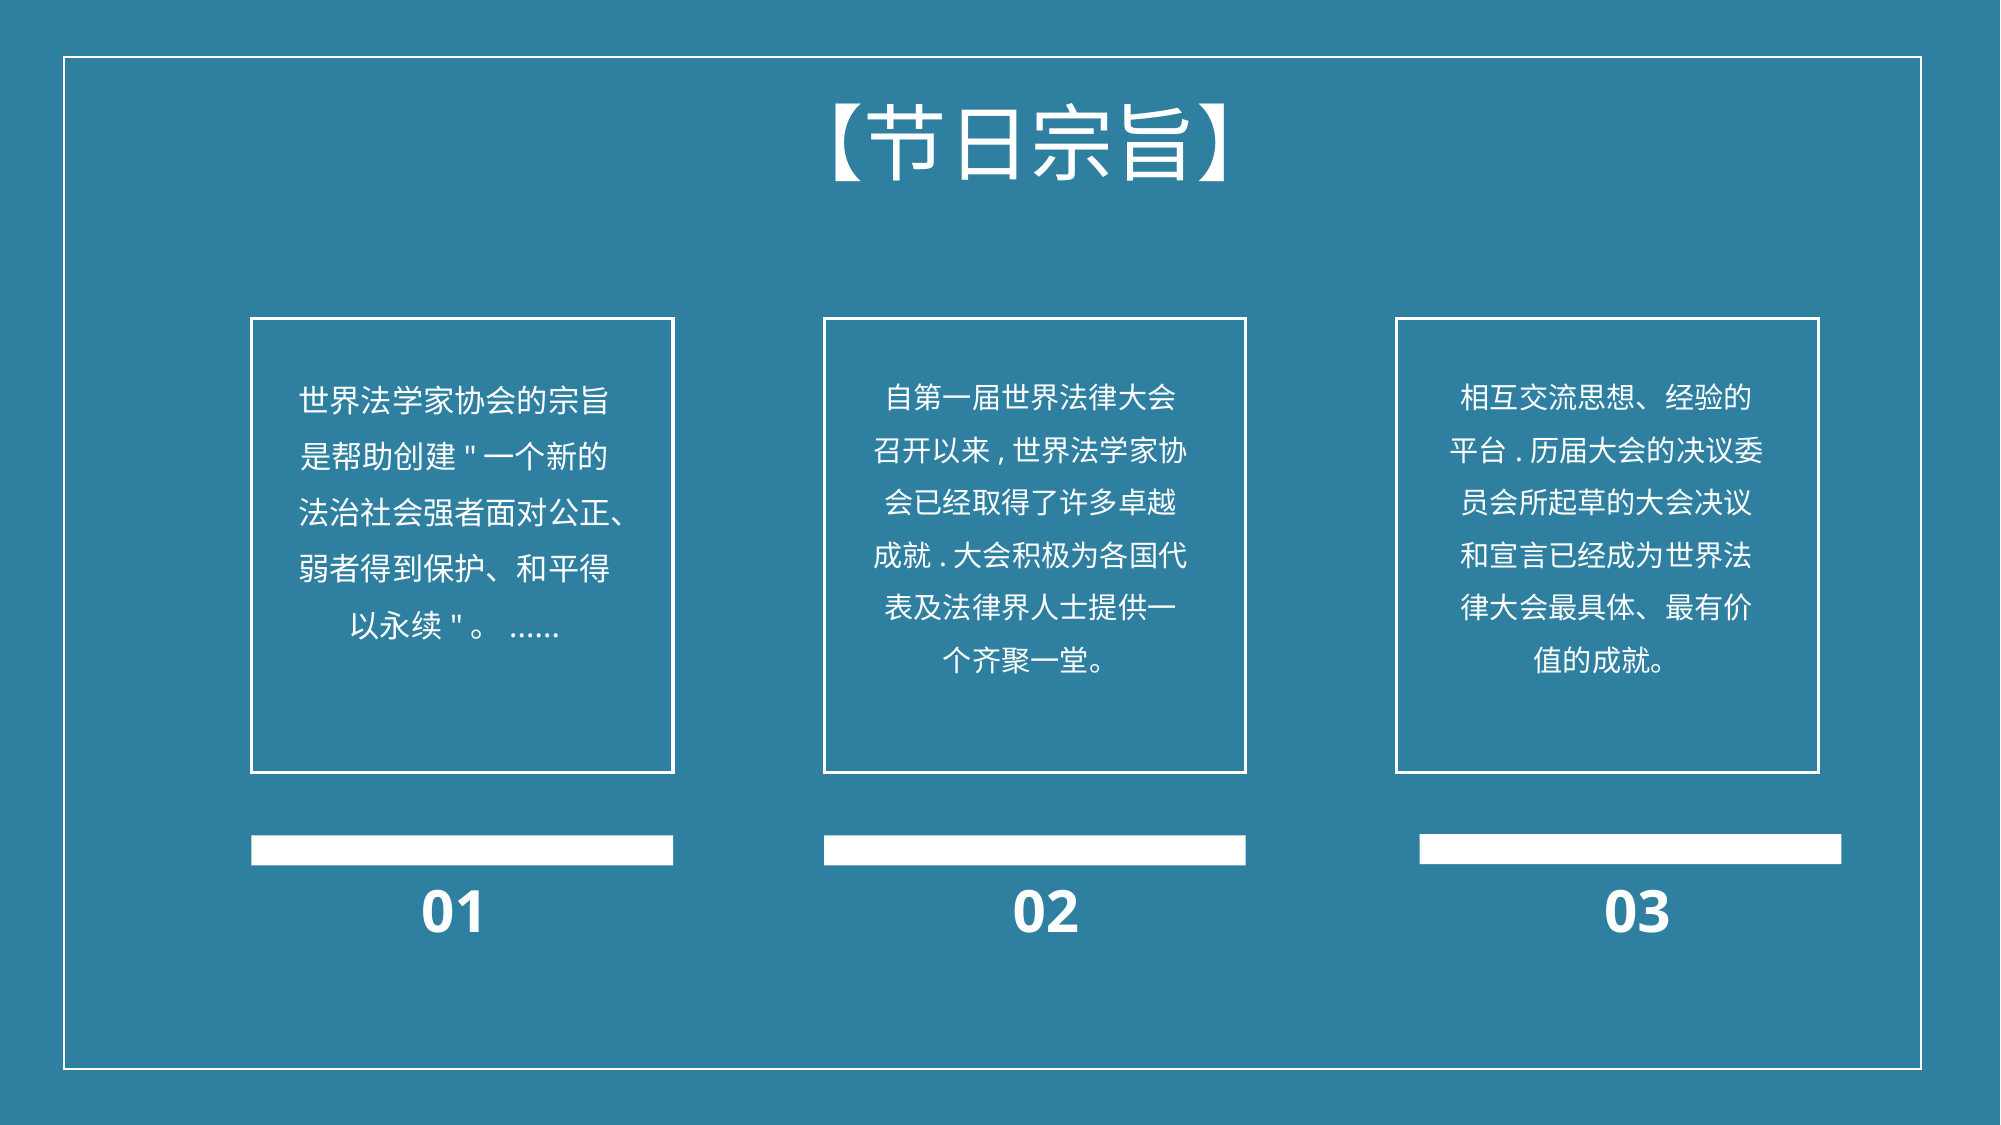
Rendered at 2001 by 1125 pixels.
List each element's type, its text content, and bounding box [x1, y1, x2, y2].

text_box 【节日宗旨】 [766, 84, 1296, 199]
text_box [250, 317, 674, 773]
text_box [1396, 317, 1819, 773]
text_box 世界法学家协会的宗旨是帮助创建"一个新的法治社会强者面对公正、弱者得到保护、和平得以永续"。...... [279, 355, 630, 651]
text_box [250, 834, 674, 866]
text_box [1419, 833, 1842, 865]
text_box 01 [273, 866, 636, 952]
text_box [823, 834, 1247, 866]
text_box [823, 317, 1247, 773]
text_box 自第一届世界法律大会召开以来,世界法学家协会已经取得了许多卓越成就.大会积极为各国代表及法律界人士提供一个齐聚一堂。 [855, 354, 1206, 685]
text_box 02 [864, 866, 1227, 952]
text_box 03 [1456, 866, 1819, 952]
text_box 相互交流思想、经验的平台.历届大会的决议委员会所起草的大会决议和宣言已经成为世界法律大会最具体、最有价值的成就。 [1431, 354, 1782, 685]
